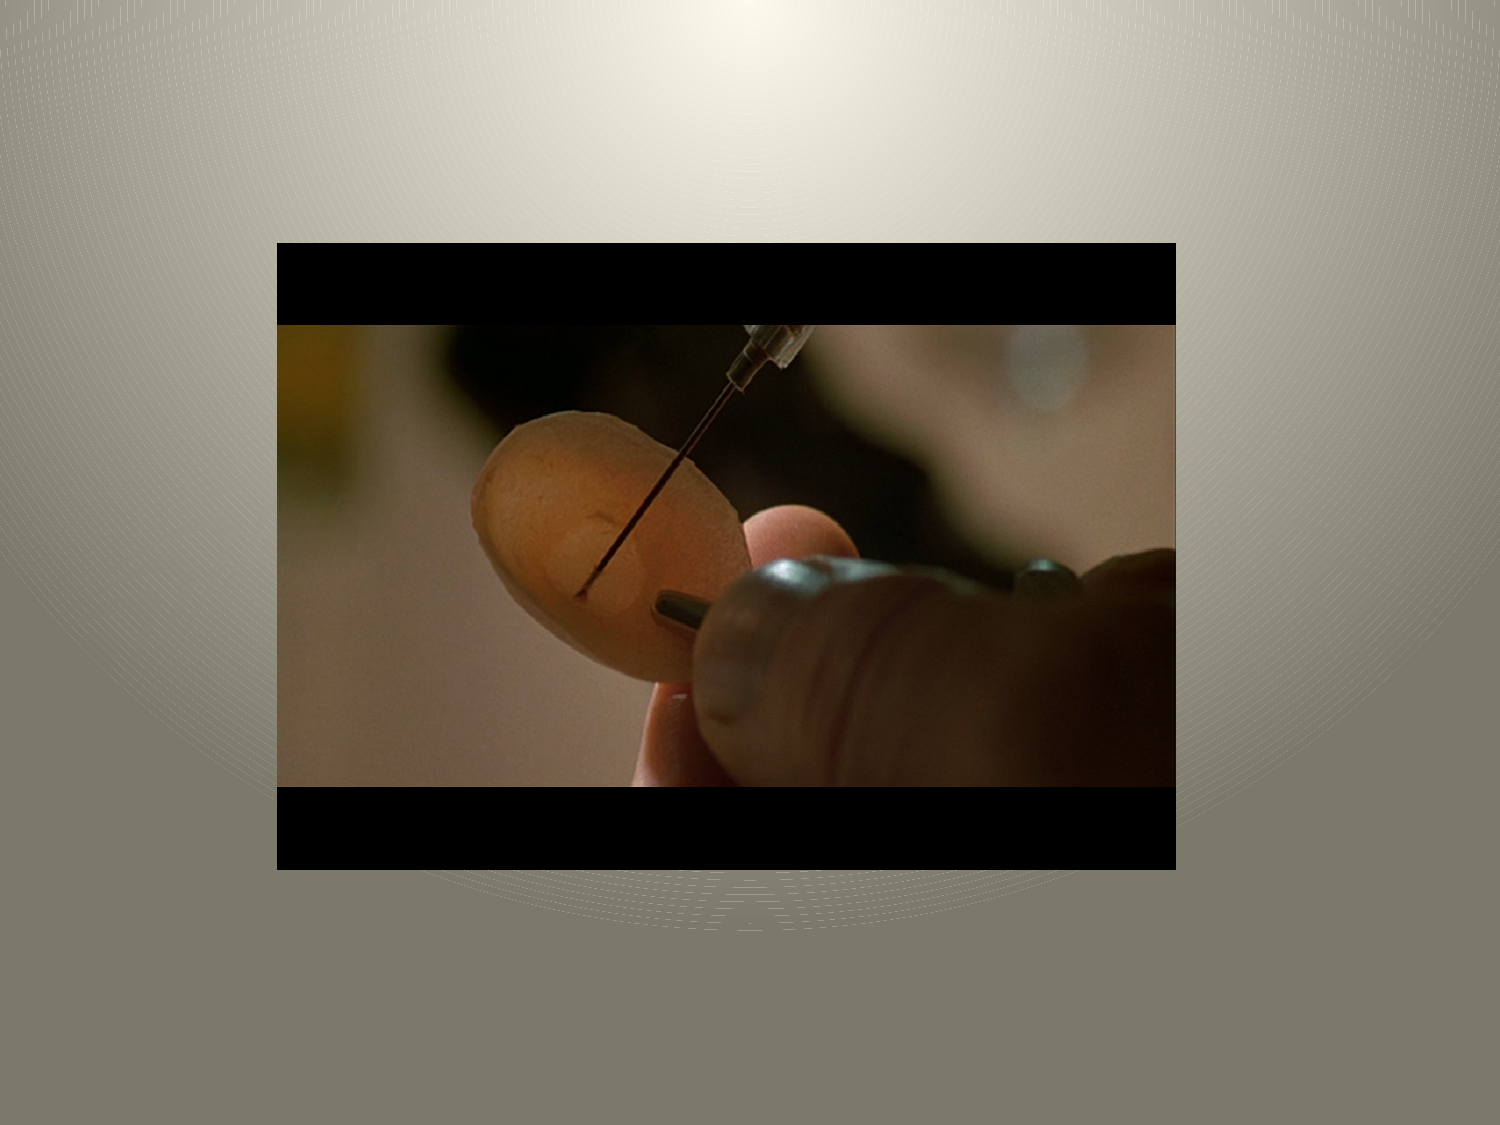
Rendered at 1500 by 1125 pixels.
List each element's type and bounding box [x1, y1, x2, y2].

picture [277, 243, 1176, 870]
